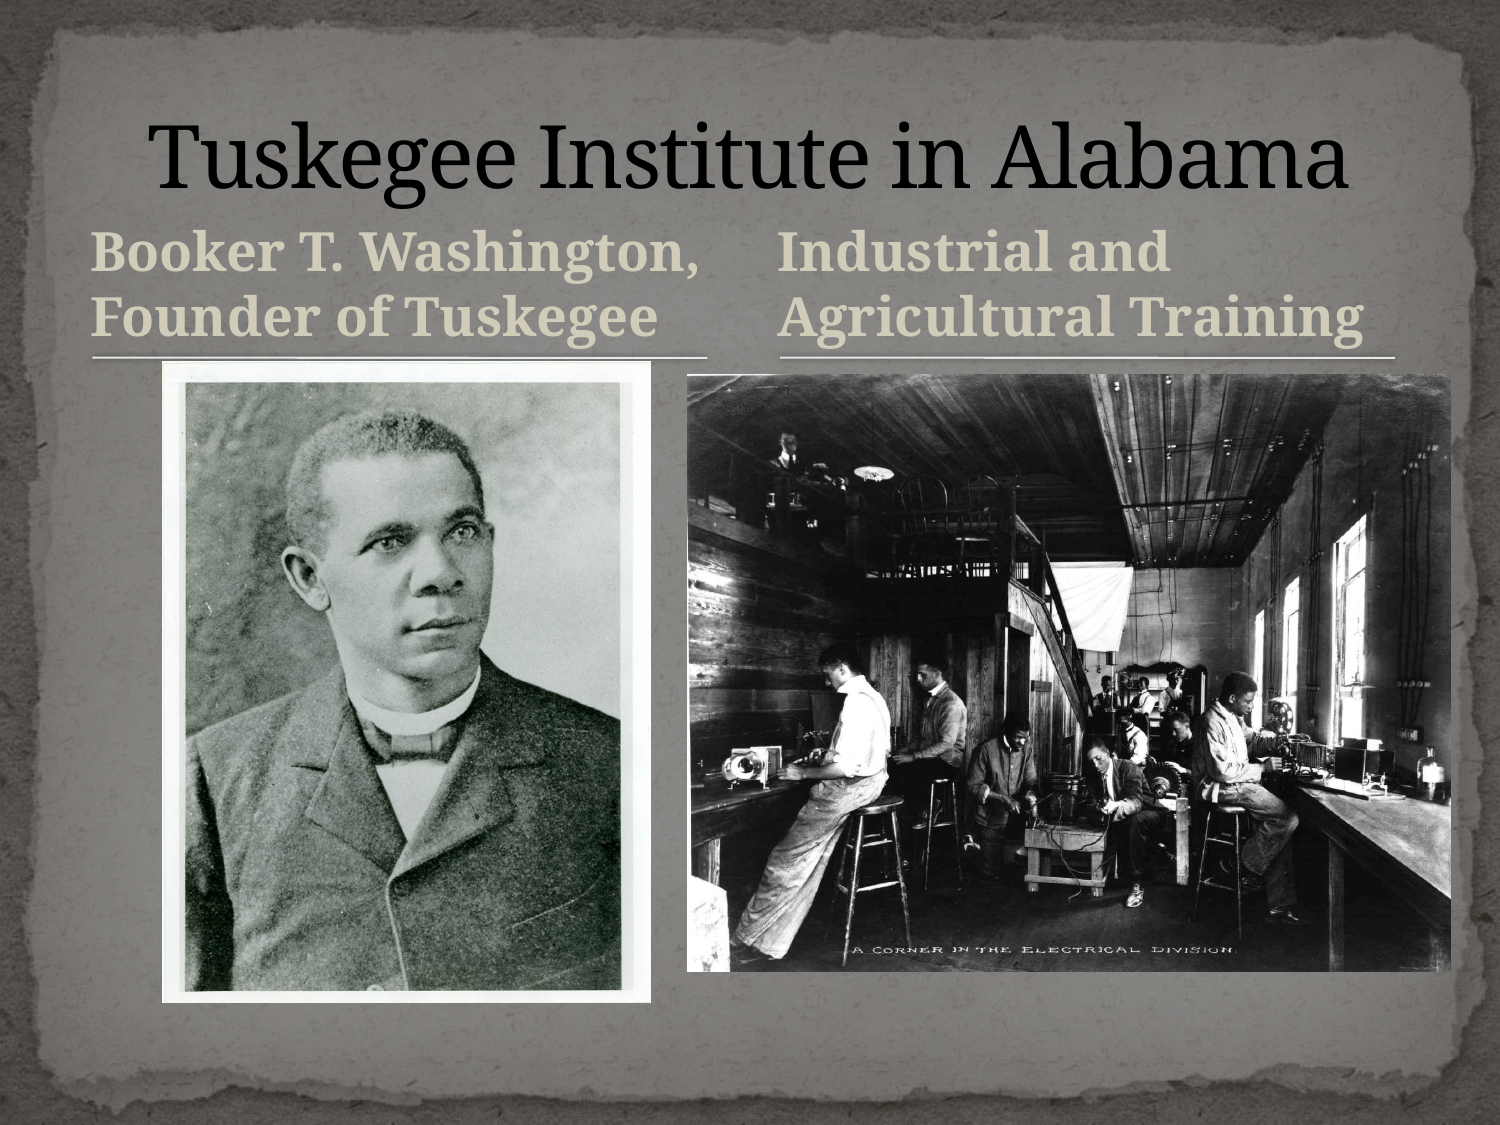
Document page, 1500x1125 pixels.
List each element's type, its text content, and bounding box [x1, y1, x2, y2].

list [690, 377, 1450, 971]
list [165, 363, 650, 1003]
title Tuskegee Institute in Alabama [74, 25, 1425, 213]
list Booker T. Washington, Founder of Tuskegee [73, 228, 740, 357]
list Industrial and Agricultural Training [760, 228, 1427, 357]
